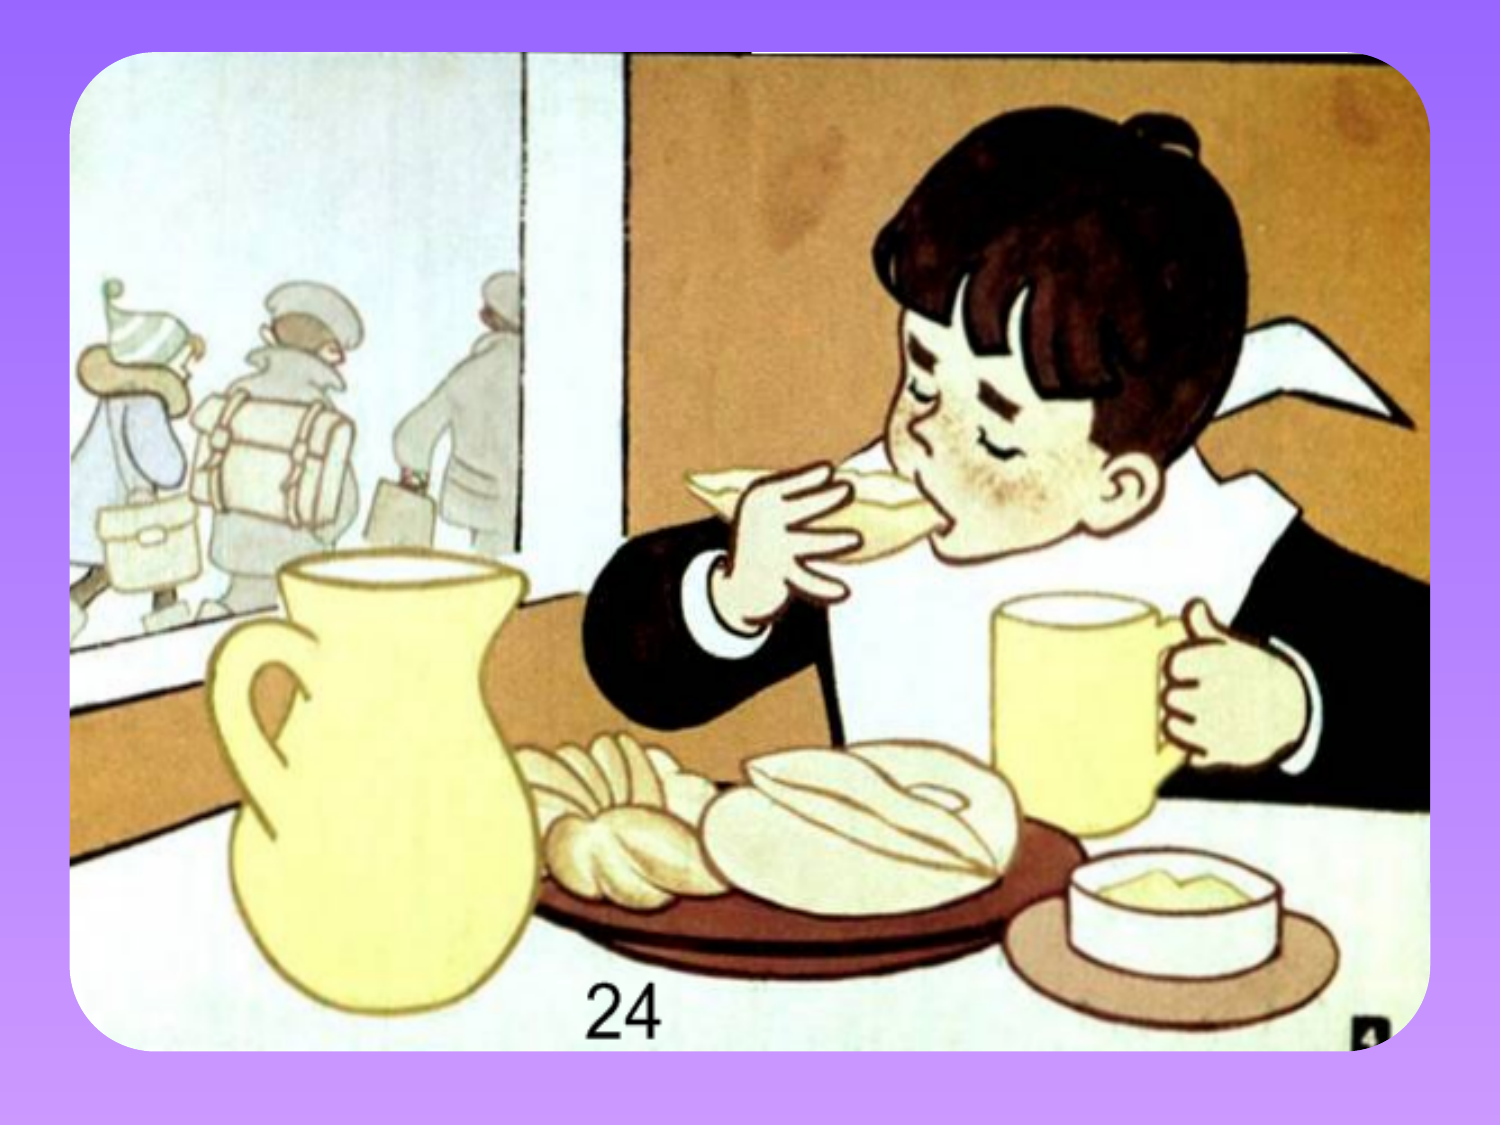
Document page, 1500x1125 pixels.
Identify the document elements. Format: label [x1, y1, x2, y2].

picture [69, 51, 1431, 1052]
